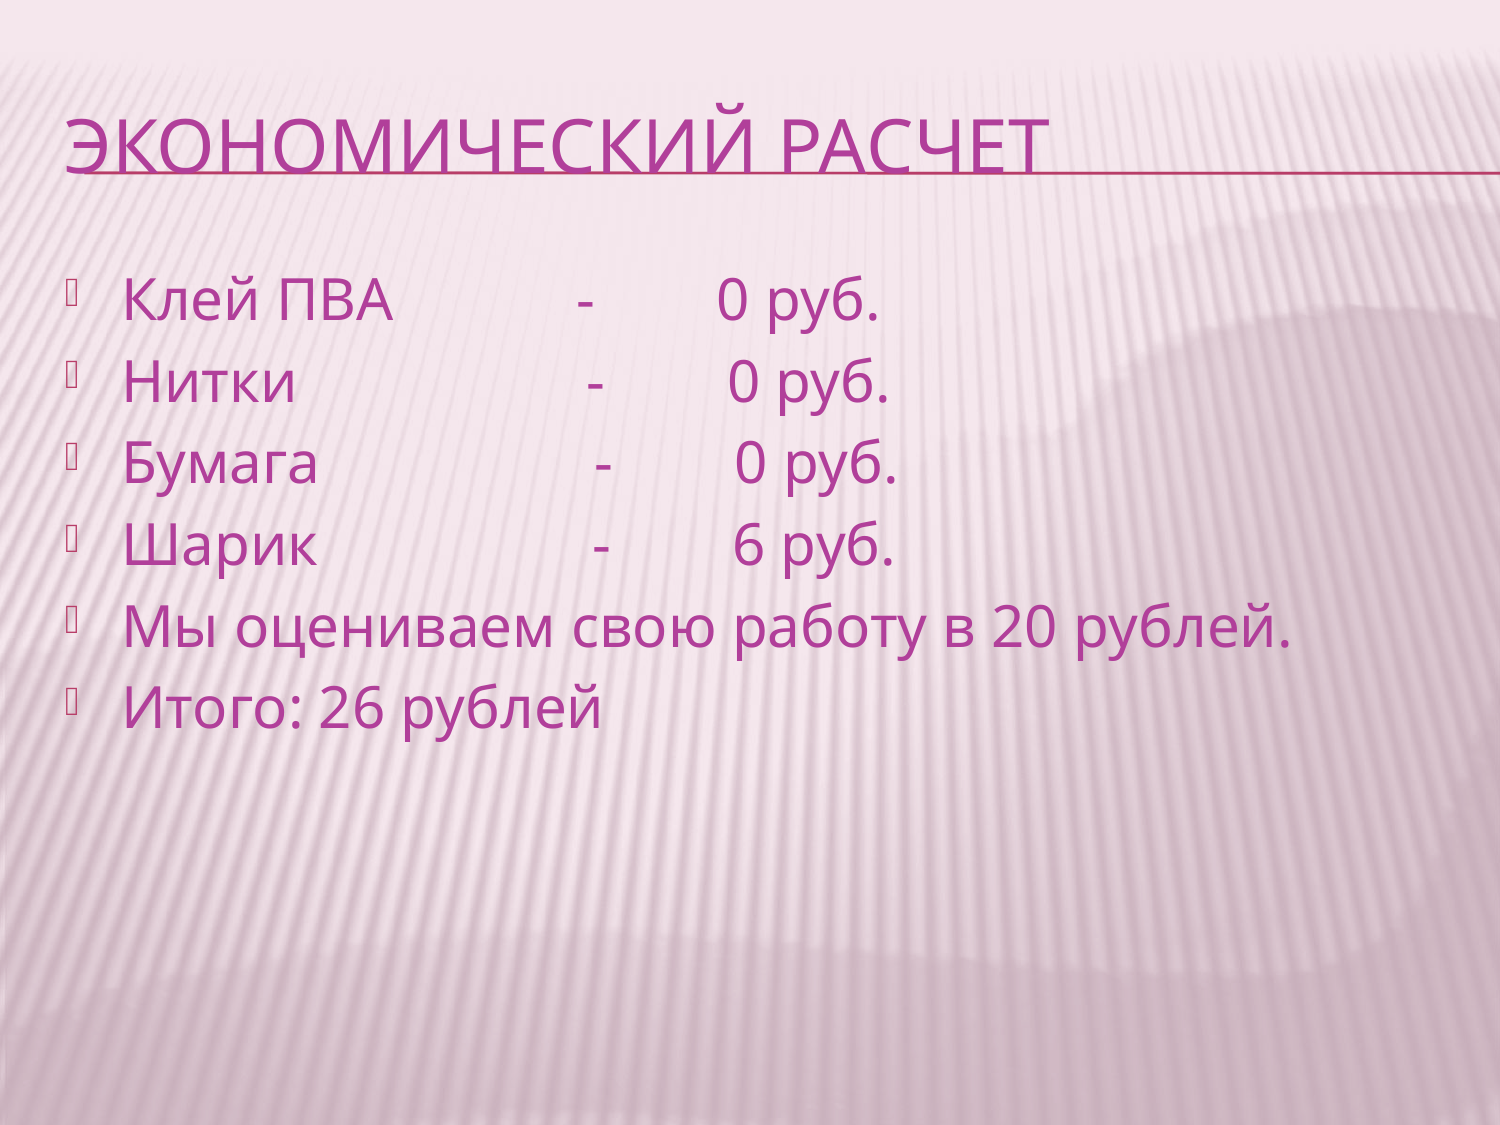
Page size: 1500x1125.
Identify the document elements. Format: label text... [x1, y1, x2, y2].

list Клей ПВА - 0 руб. Нитки - 0 руб. Бумага - 0 руб. Шарик - 6 руб. Мы оцениваем свою работу в 20 рублей. Итого: 26 рублей [50, 254, 1475, 998]
title Экономический расчет [50, 75, 1475, 213]
